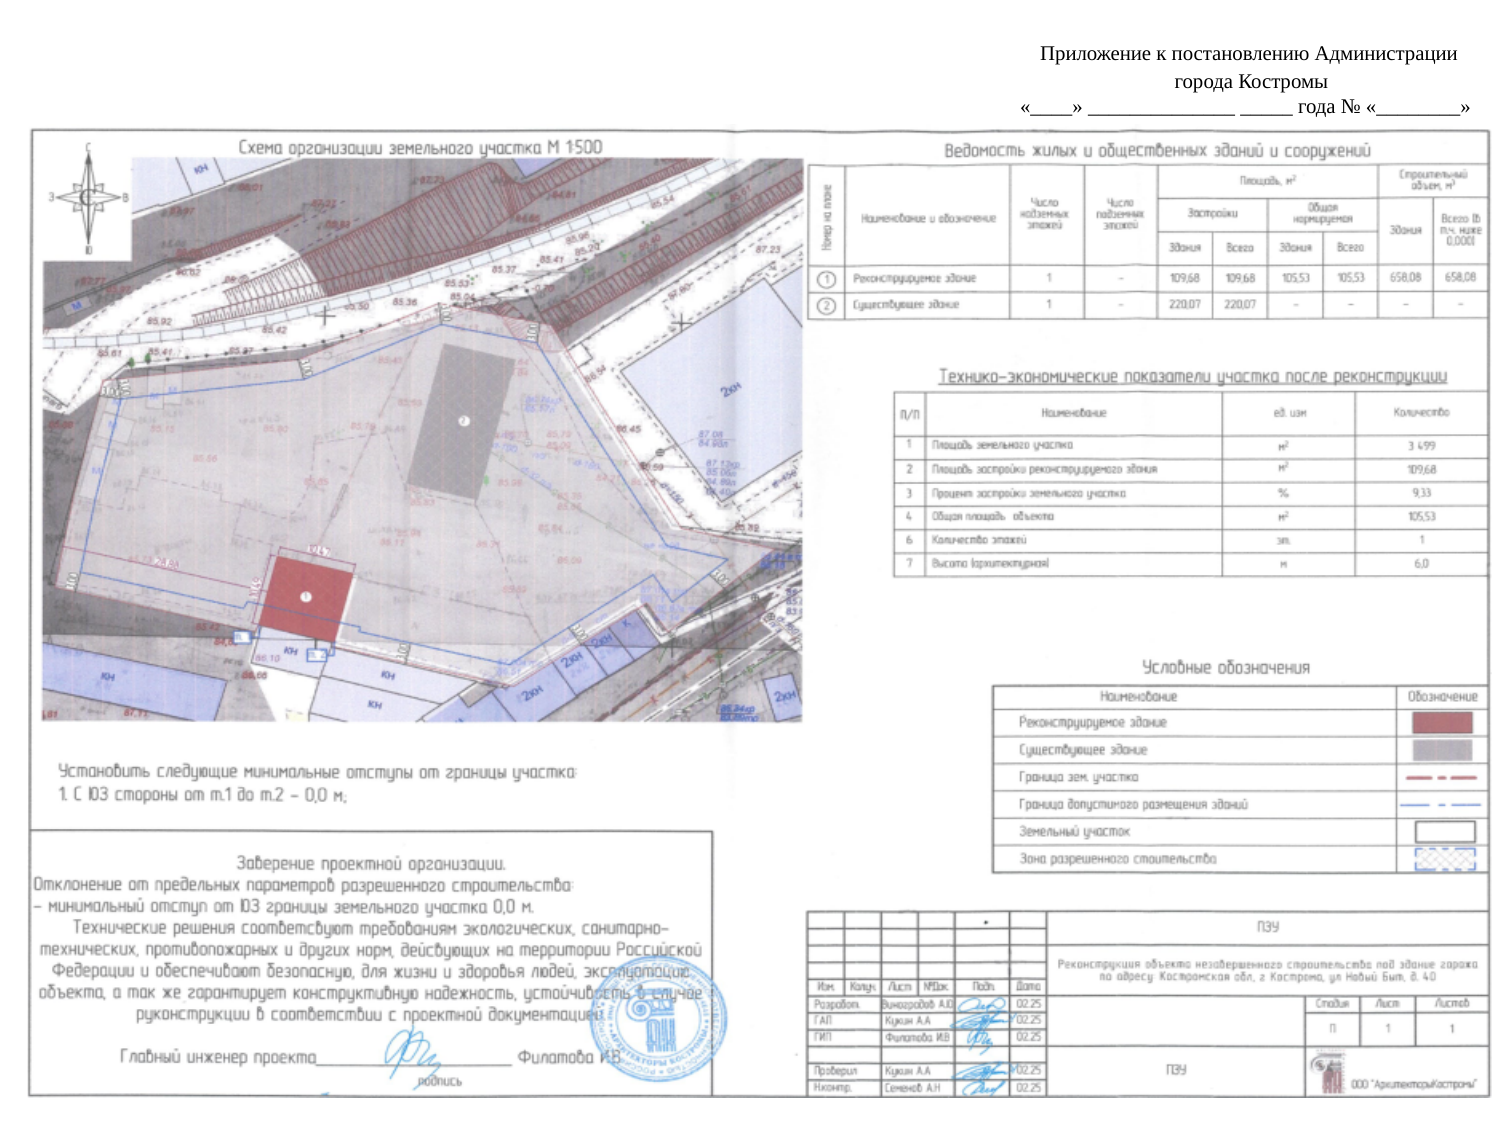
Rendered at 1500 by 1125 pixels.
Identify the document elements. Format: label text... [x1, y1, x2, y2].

picture [27, 124, 1492, 1098]
title Приложение к постановлению Администрации города Костромы «____» ______________ _____ года № «________» [1020, 20, 1484, 122]
